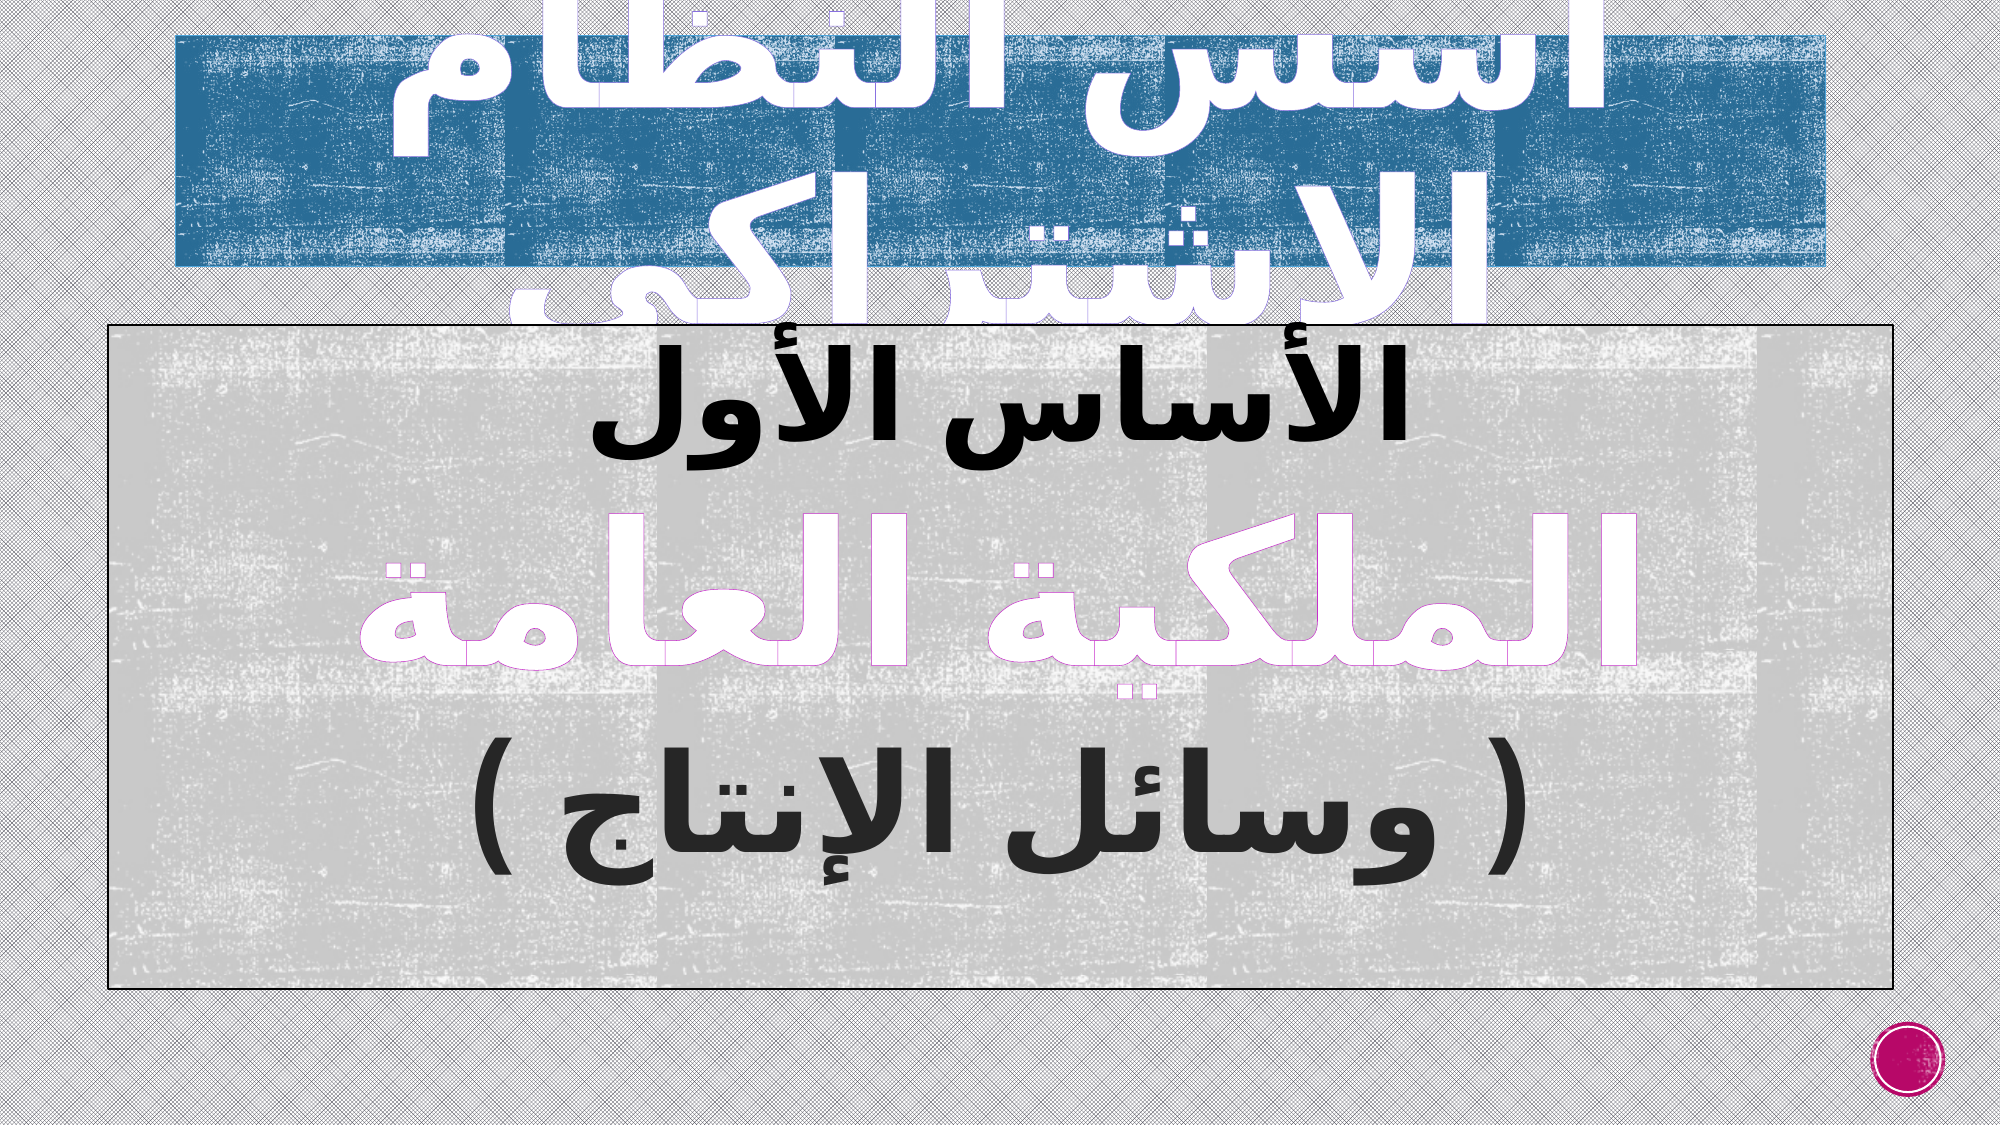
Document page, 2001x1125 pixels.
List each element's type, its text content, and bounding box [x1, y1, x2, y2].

title أسس النظام الاشتراكي [175, 35, 1826, 267]
list الأساس الأول الملكية العامة ( وسائل الإنتاج ) [107, 324, 1894, 990]
